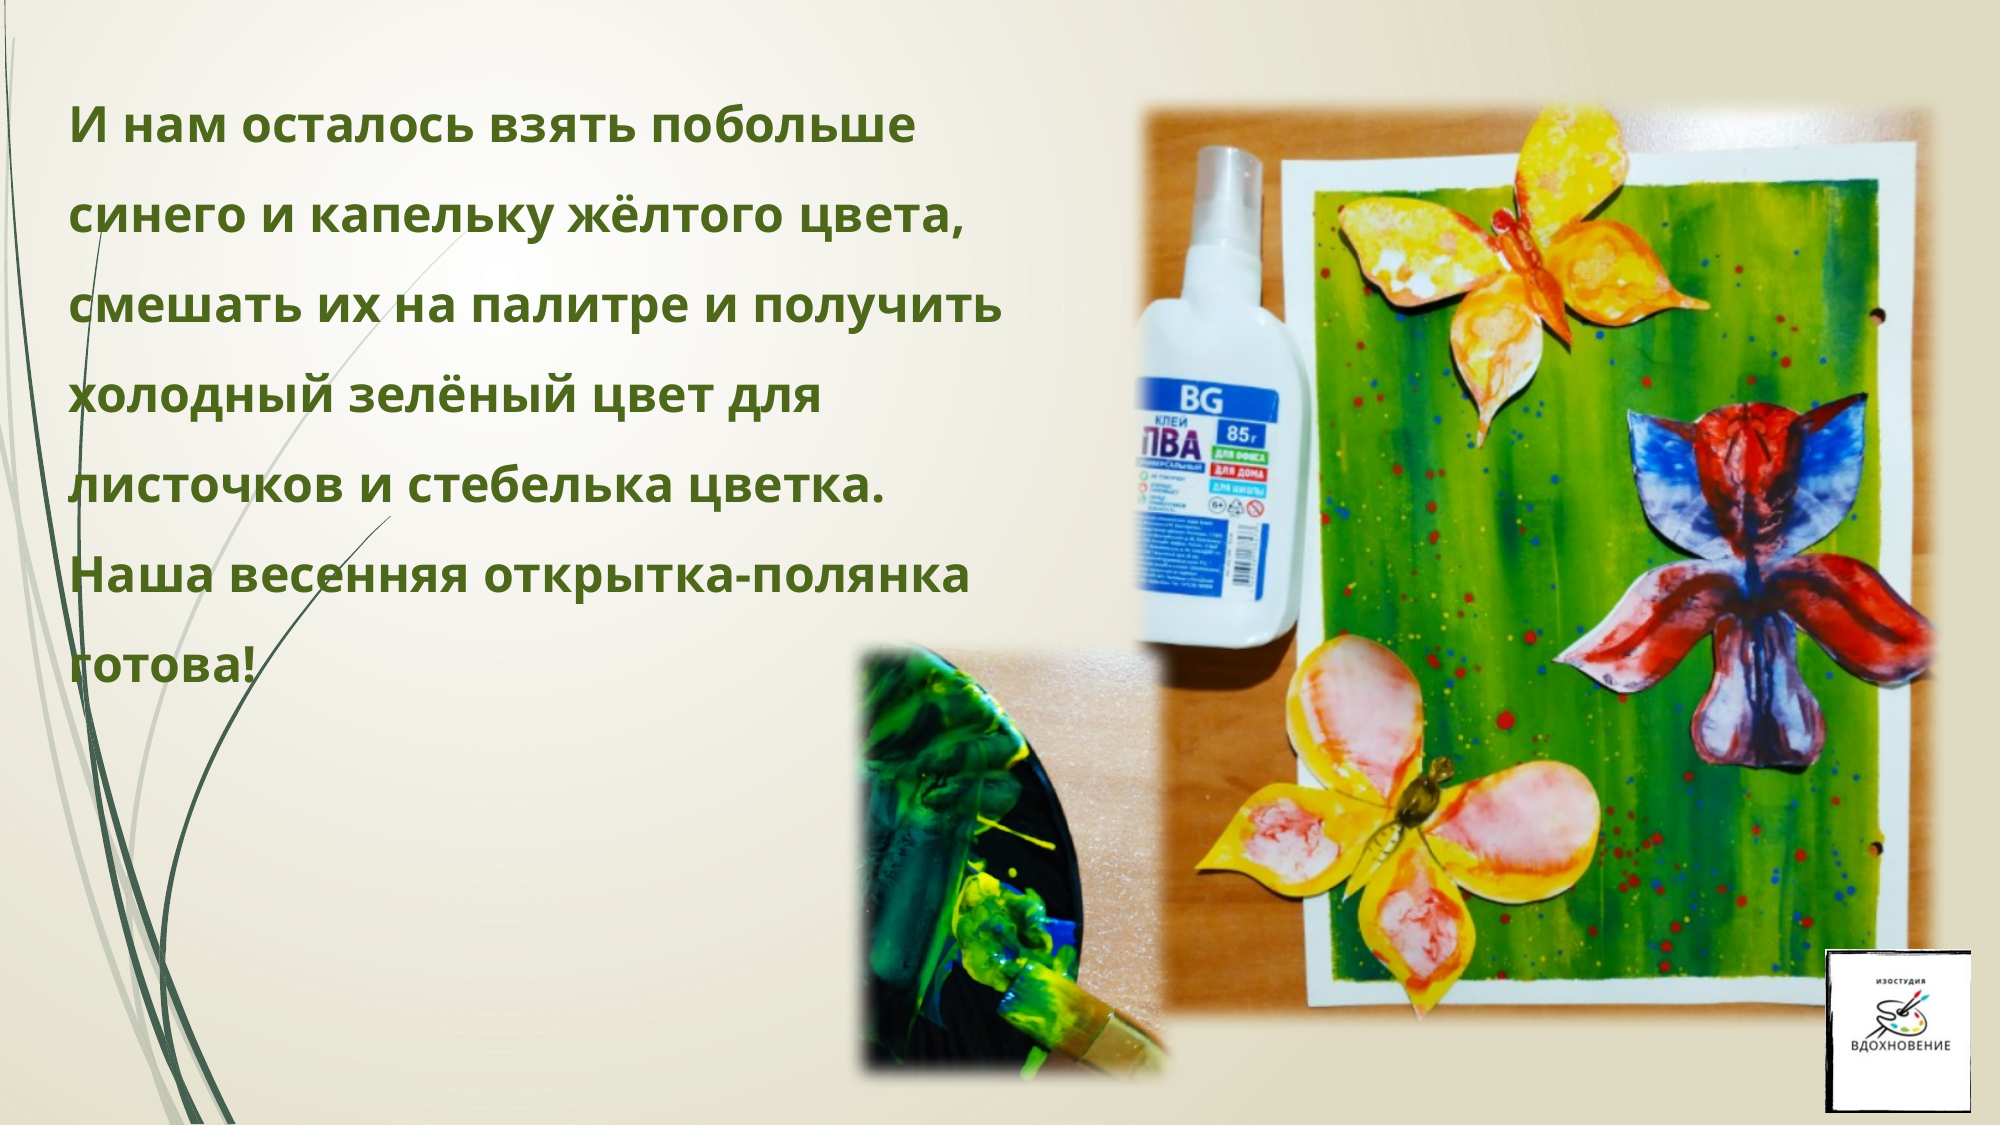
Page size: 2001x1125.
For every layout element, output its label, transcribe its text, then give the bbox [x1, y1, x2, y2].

text_box И нам осталось взять побольше синего и капельку жёлтого цвета, смешать их на палитре и получить холодный зелёный цвет для листочков и стебелька цветка. Наша весенняя открытка-полянка готова! [53, 55, 1042, 700]
picture [845, 93, 1972, 1113]
